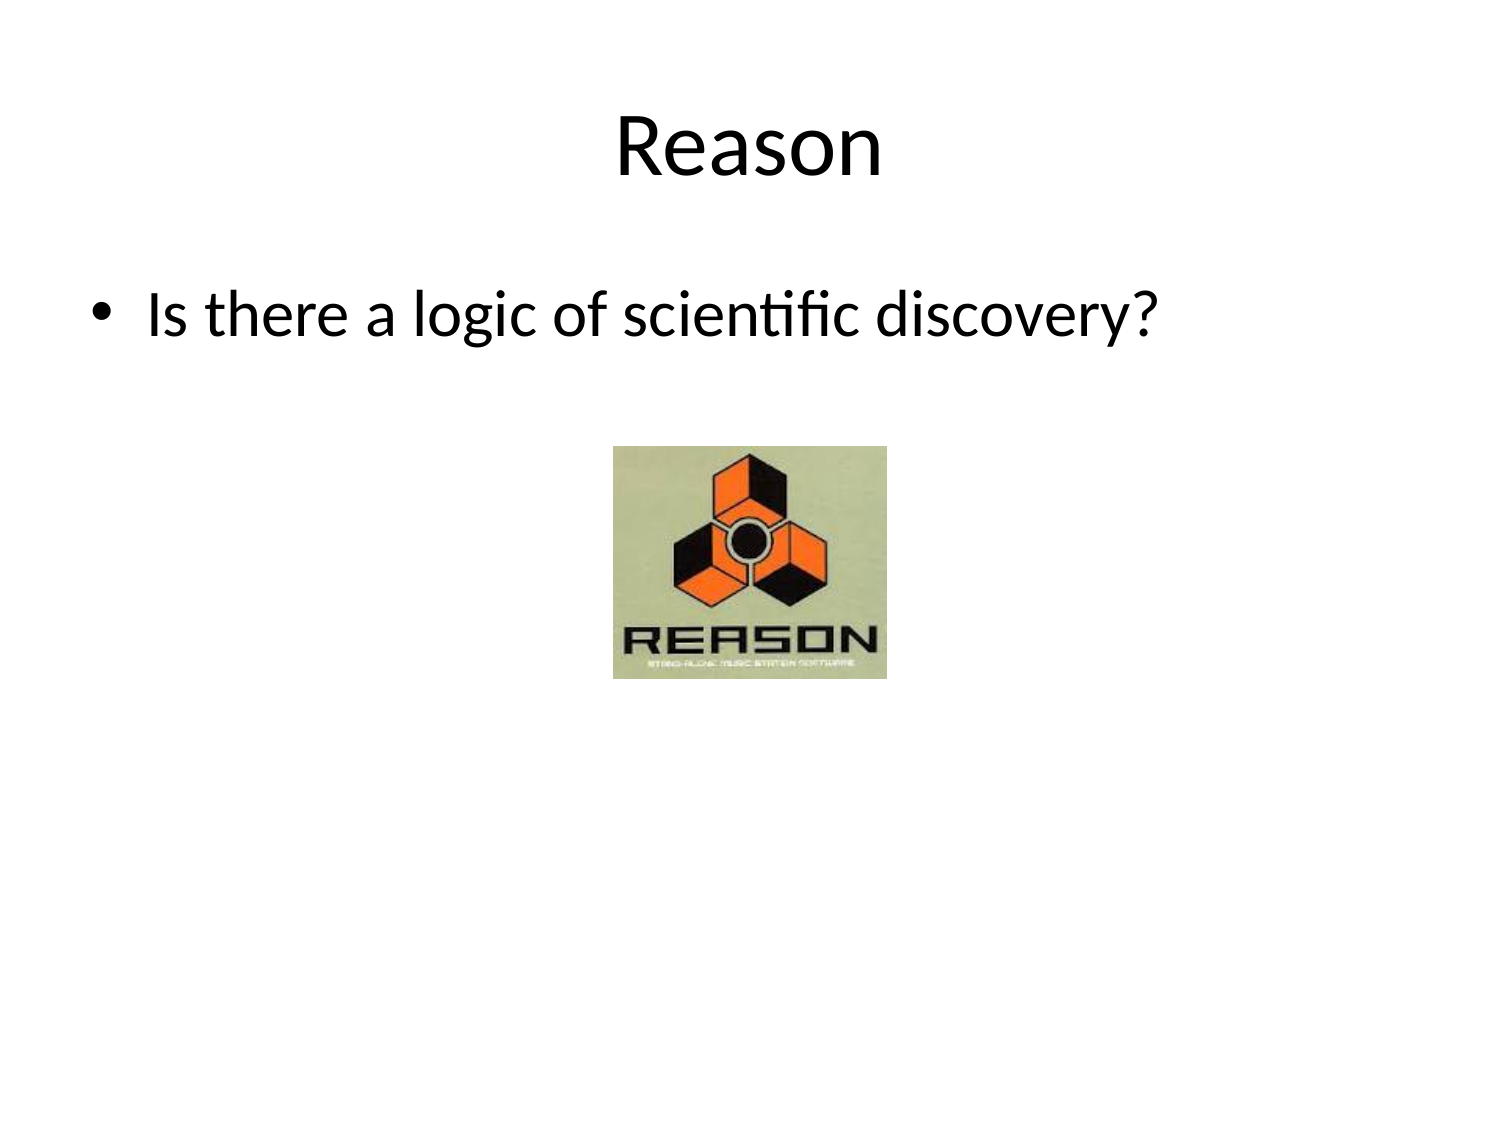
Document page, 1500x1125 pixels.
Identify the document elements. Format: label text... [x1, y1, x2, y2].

picture [612, 445, 887, 680]
list Is there a logic of scientific discovery? [75, 262, 1425, 1005]
title Reason [75, 45, 1425, 233]
